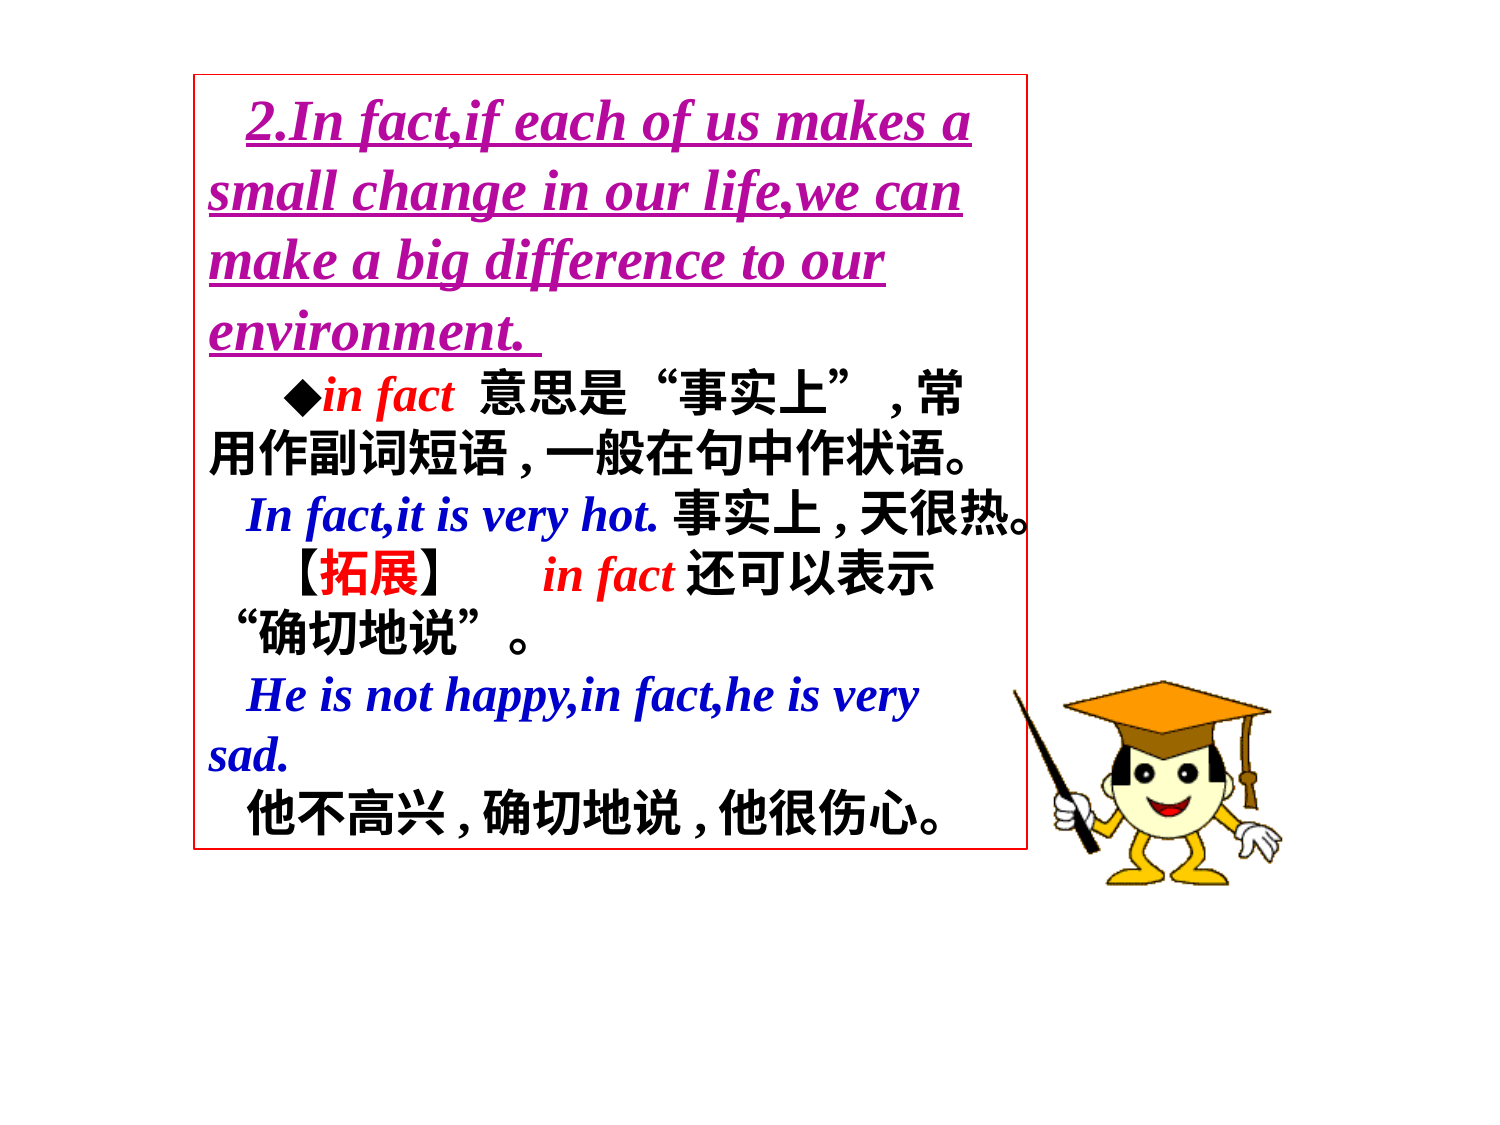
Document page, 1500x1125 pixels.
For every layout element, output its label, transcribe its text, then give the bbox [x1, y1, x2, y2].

picture [993, 664, 1307, 900]
text_box 2.In fact,if each of us makes a small change in our life,we can make a big difference to our environment. ◆in fact 意思是“事实上”,常用作副词短语,一般在句中作状语。 In fact,it is very hot.事实上,天很热。 【拓展】 in fact还可以表示“确切地说”。 He is not happy,in fact,he is very sad. 他不高兴,确切地说,他很伤心。 [193, 74, 1028, 849]
